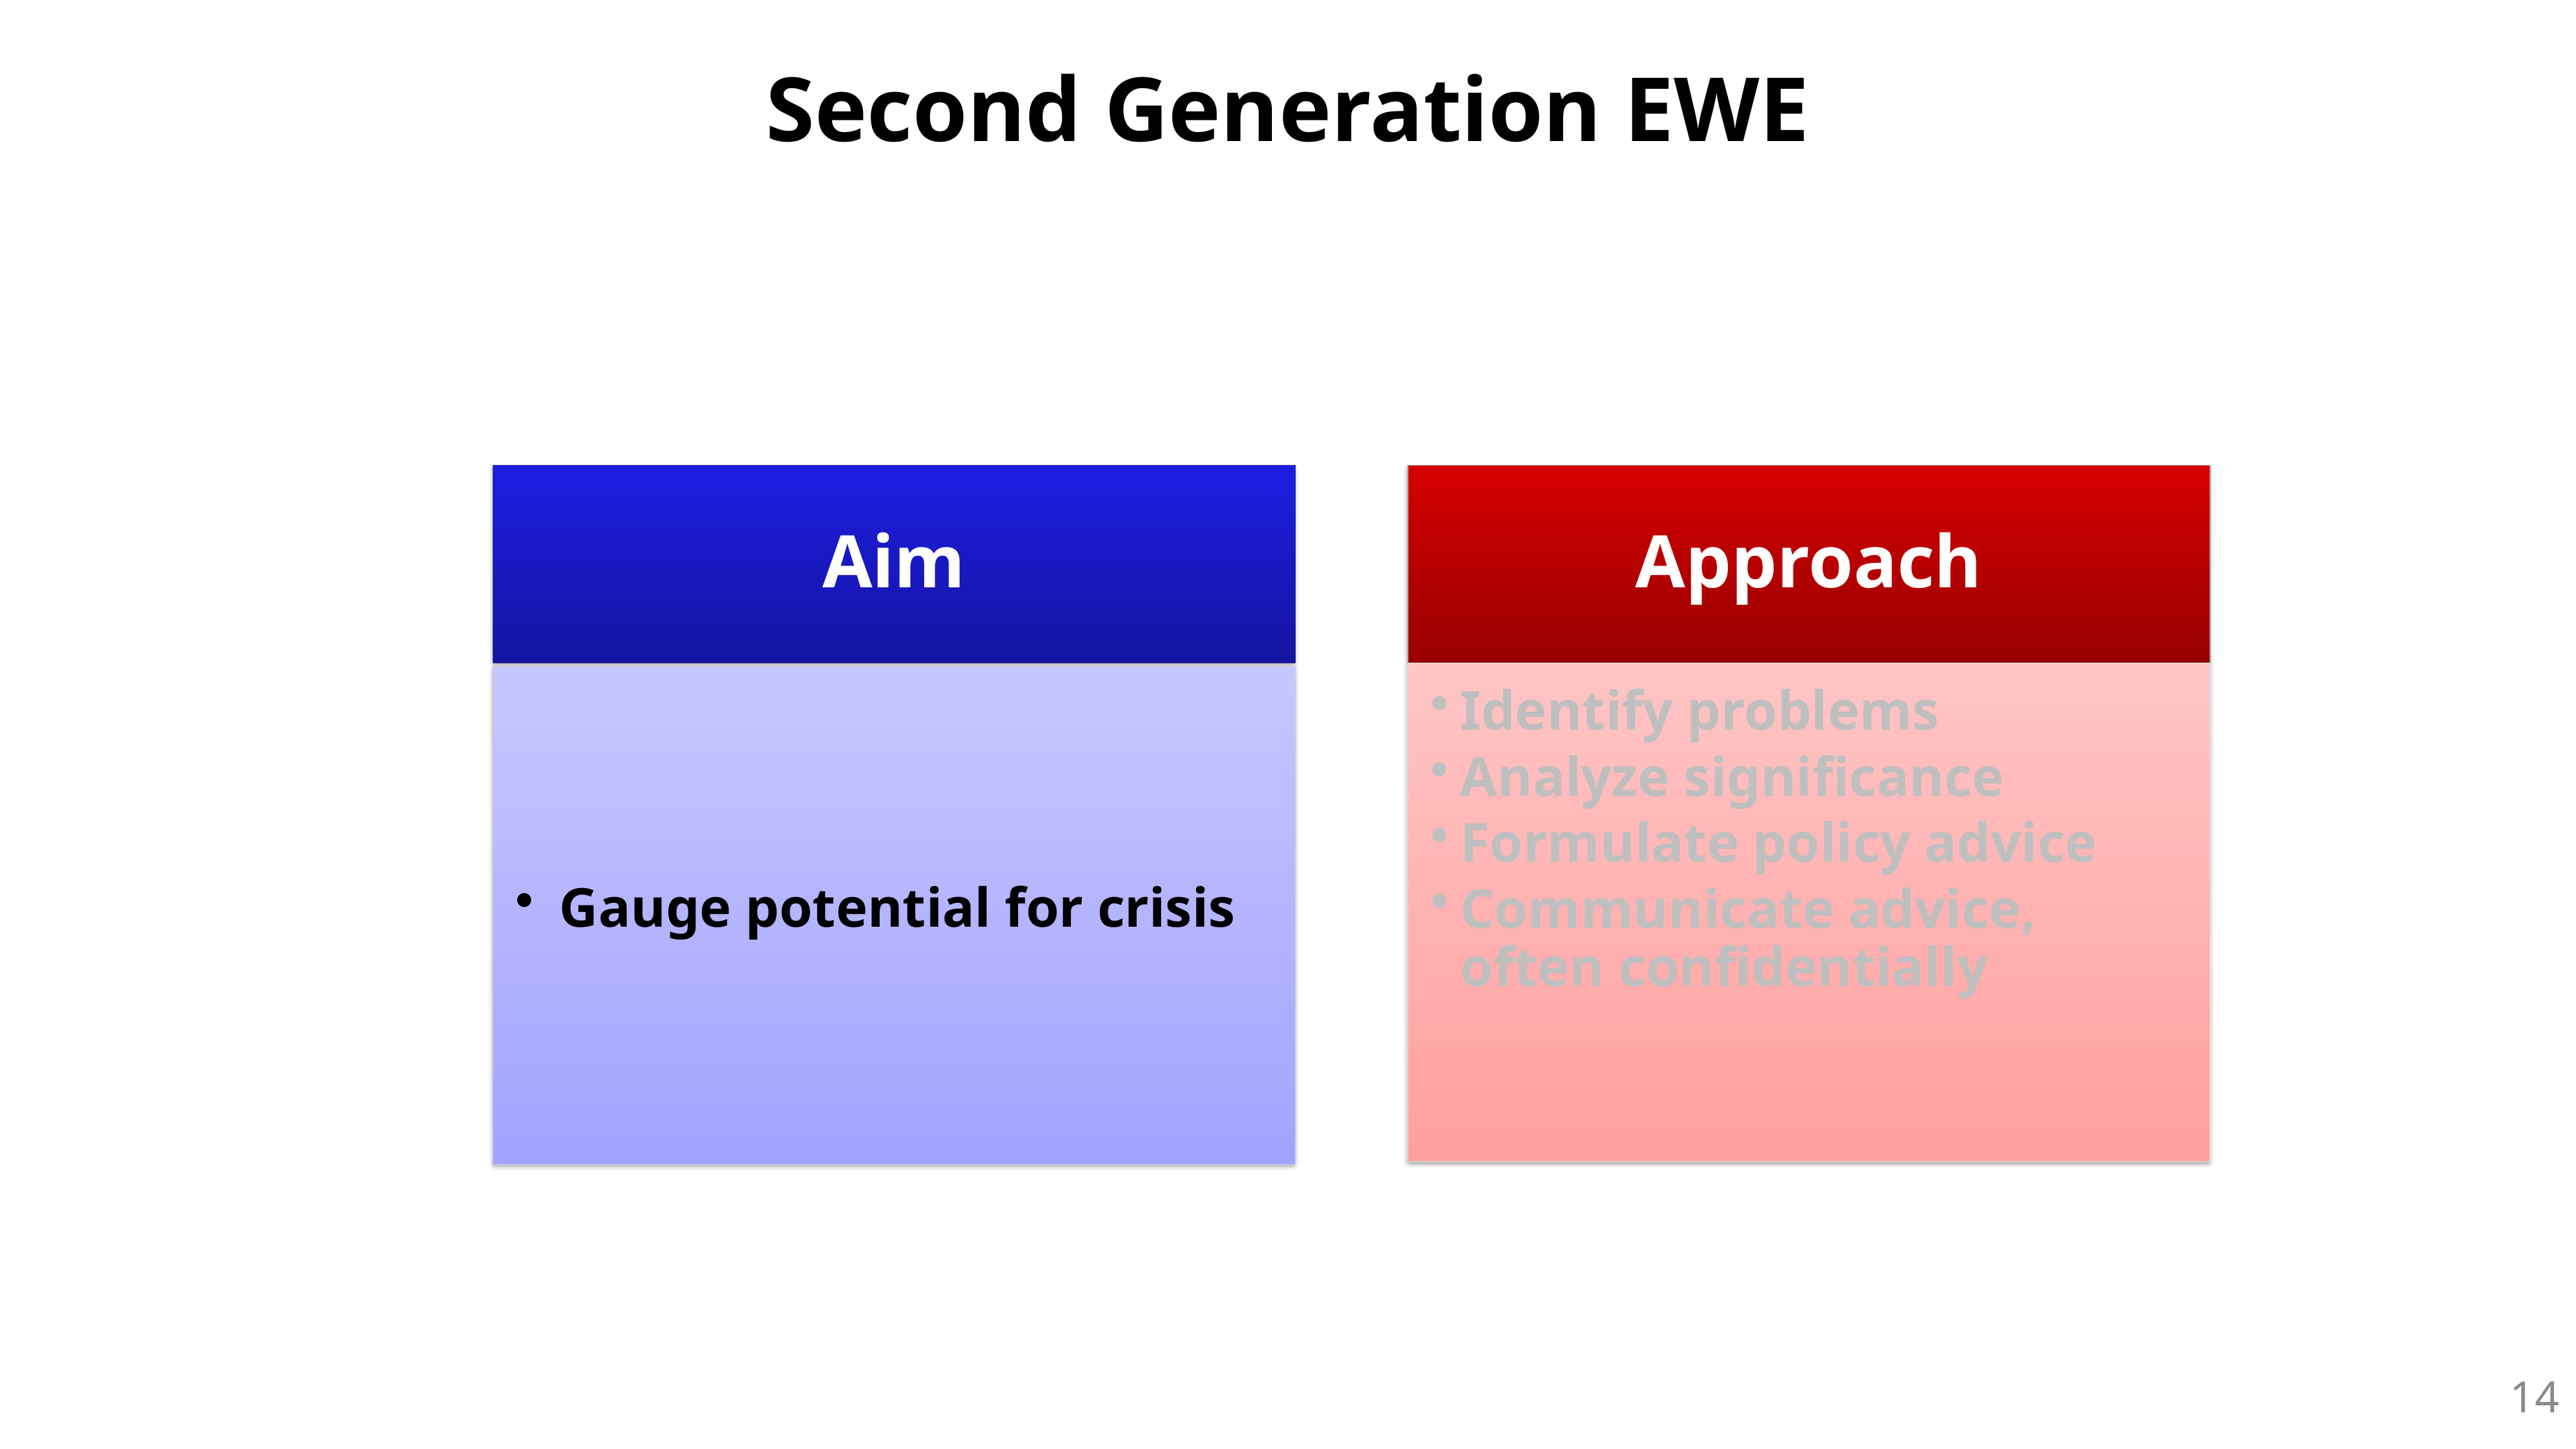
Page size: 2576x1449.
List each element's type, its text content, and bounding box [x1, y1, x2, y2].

text_box Second Generation EWE [0, 67, 2576, 145]
text_box 13 [2494, 1365, 2576, 1449]
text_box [493, 240, 2211, 1387]
